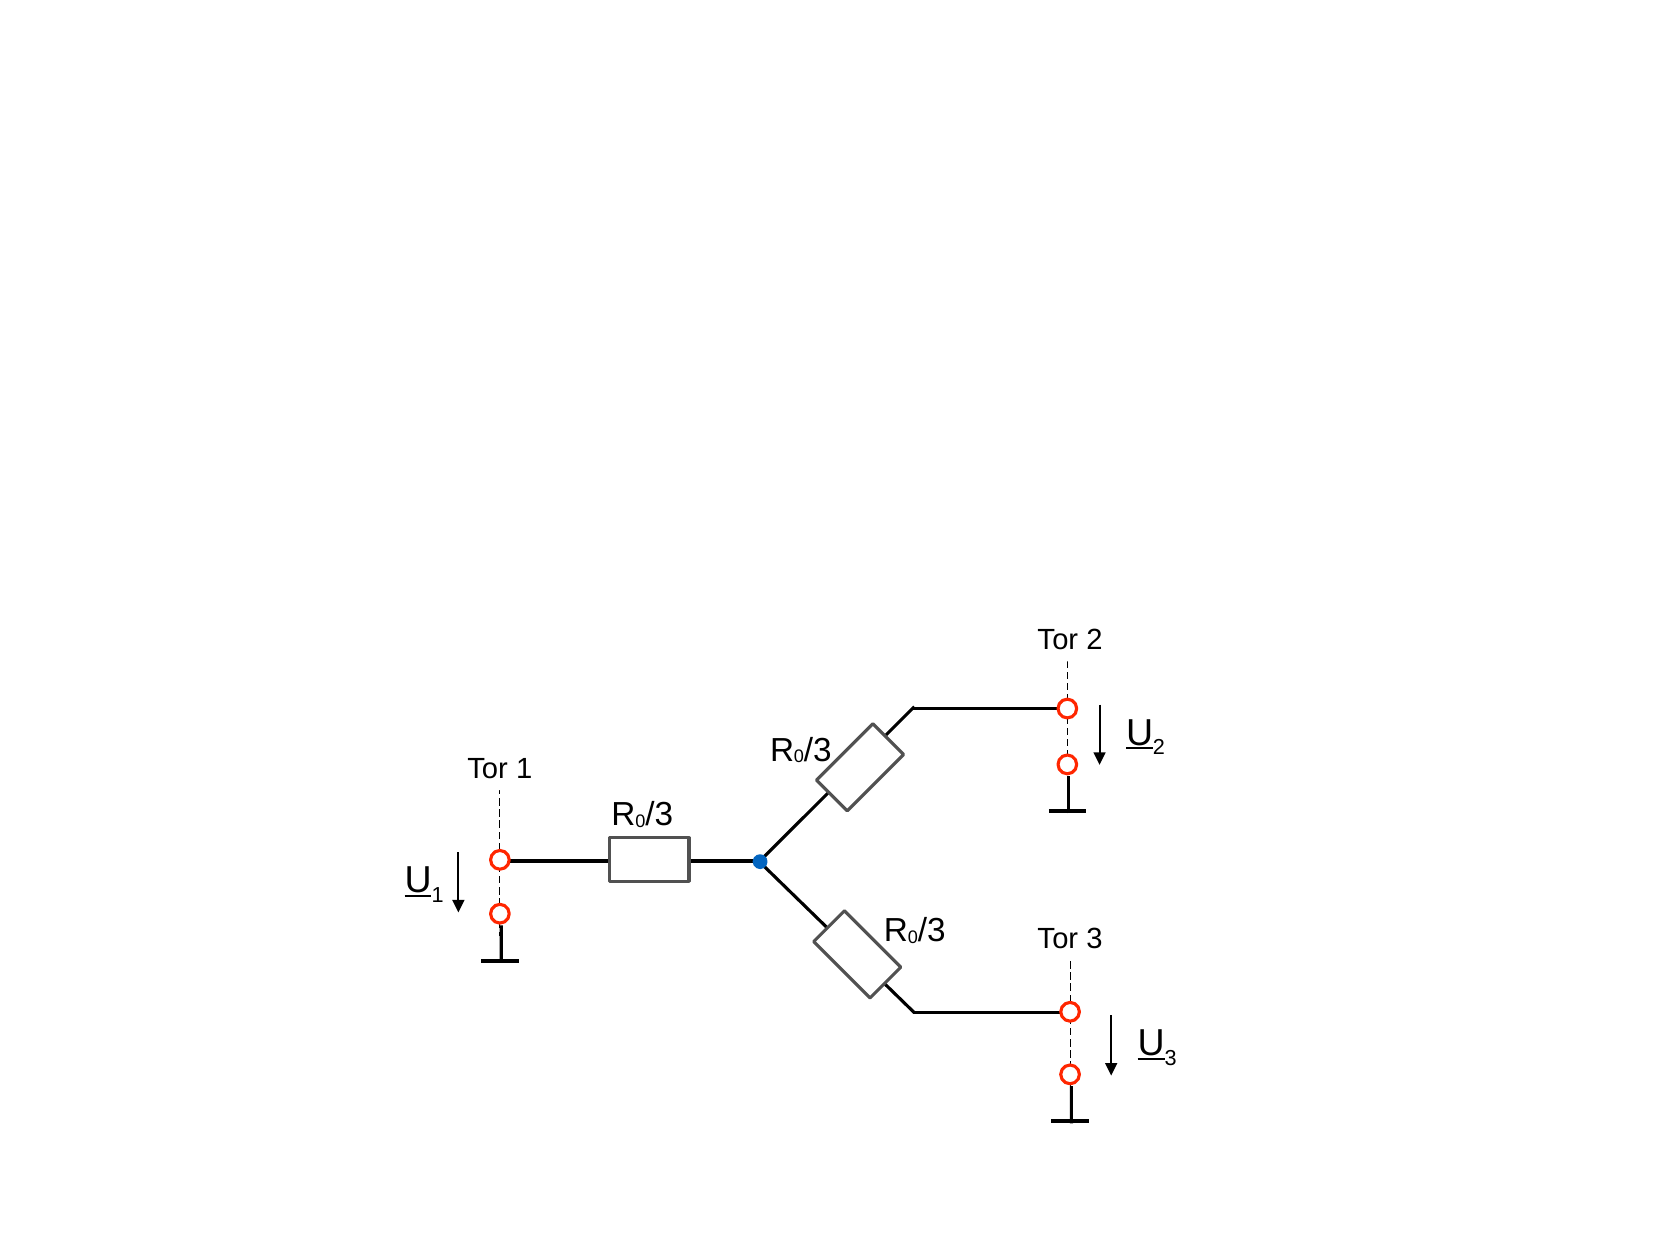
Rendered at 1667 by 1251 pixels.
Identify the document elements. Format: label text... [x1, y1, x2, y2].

text_box [609, 845, 689, 882]
text_box [813, 910, 901, 998]
text_box [1104, 1015, 1118, 1076]
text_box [1048, 754, 1087, 814]
text_box Tor 1 [460, 742, 539, 791]
text_box R0/3 [596, 784, 720, 845]
text_box U2 [1111, 699, 1191, 771]
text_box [481, 904, 519, 963]
text_box R0/3 [868, 900, 992, 961]
text_box [490, 850, 510, 870]
text_box [816, 728, 904, 811]
text_box [1058, 699, 1077, 718]
text_box [754, 855, 766, 868]
text_box U1 [389, 846, 469, 918]
text_box [1094, 704, 1106, 765]
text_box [1051, 1064, 1090, 1124]
text_box U3 [1122, 1010, 1203, 1081]
text_box Tor 3 [1031, 912, 1110, 961]
text_box R0/3 [755, 719, 878, 780]
text_box [452, 852, 465, 913]
text_box [1060, 1002, 1080, 1022]
text_box Tor 2 [1031, 614, 1110, 662]
